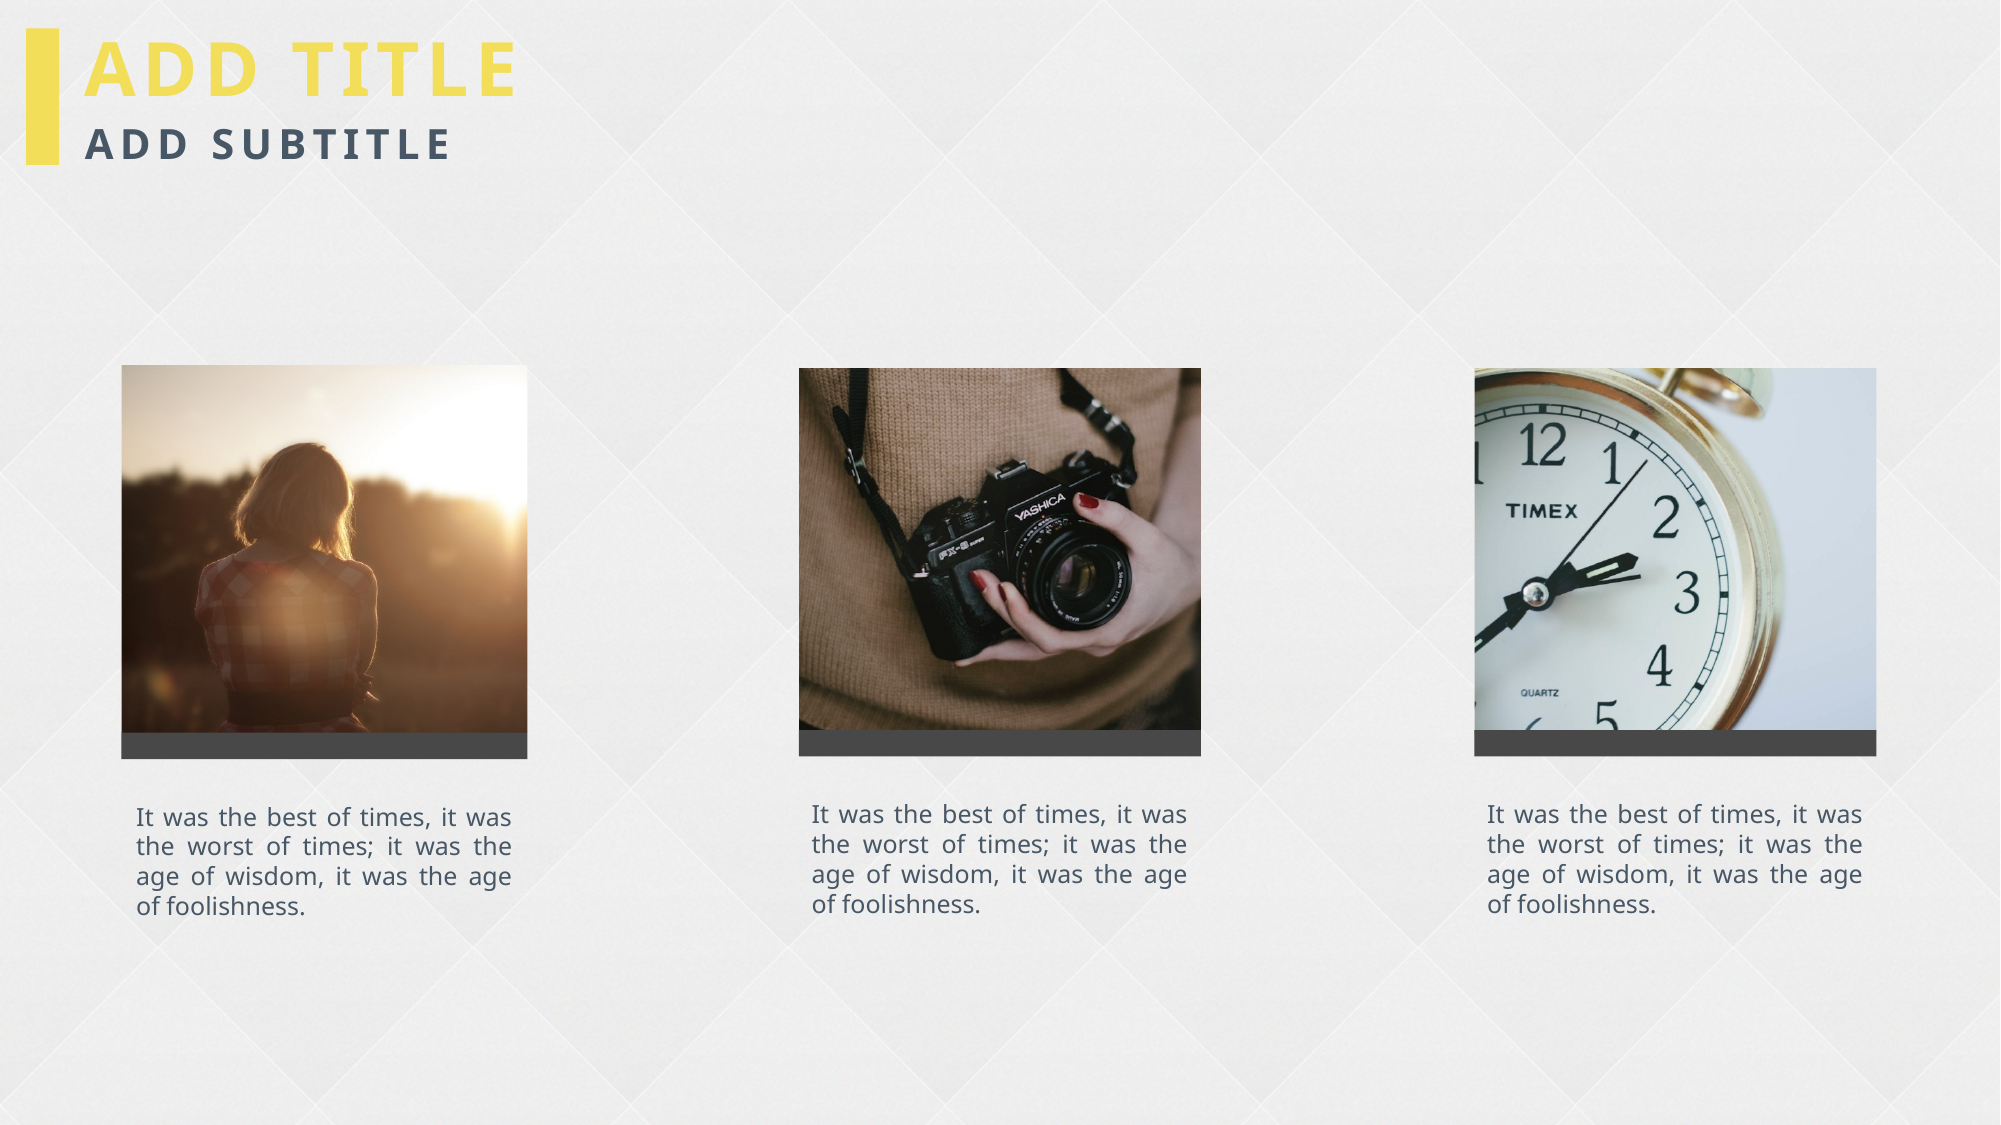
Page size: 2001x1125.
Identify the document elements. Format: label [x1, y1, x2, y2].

text_box [796, 368, 1203, 928]
text_box [1472, 368, 1879, 928]
picture [0, 0, 2001, 1125]
text_box [26, 14, 592, 177]
text_box [121, 365, 528, 930]
